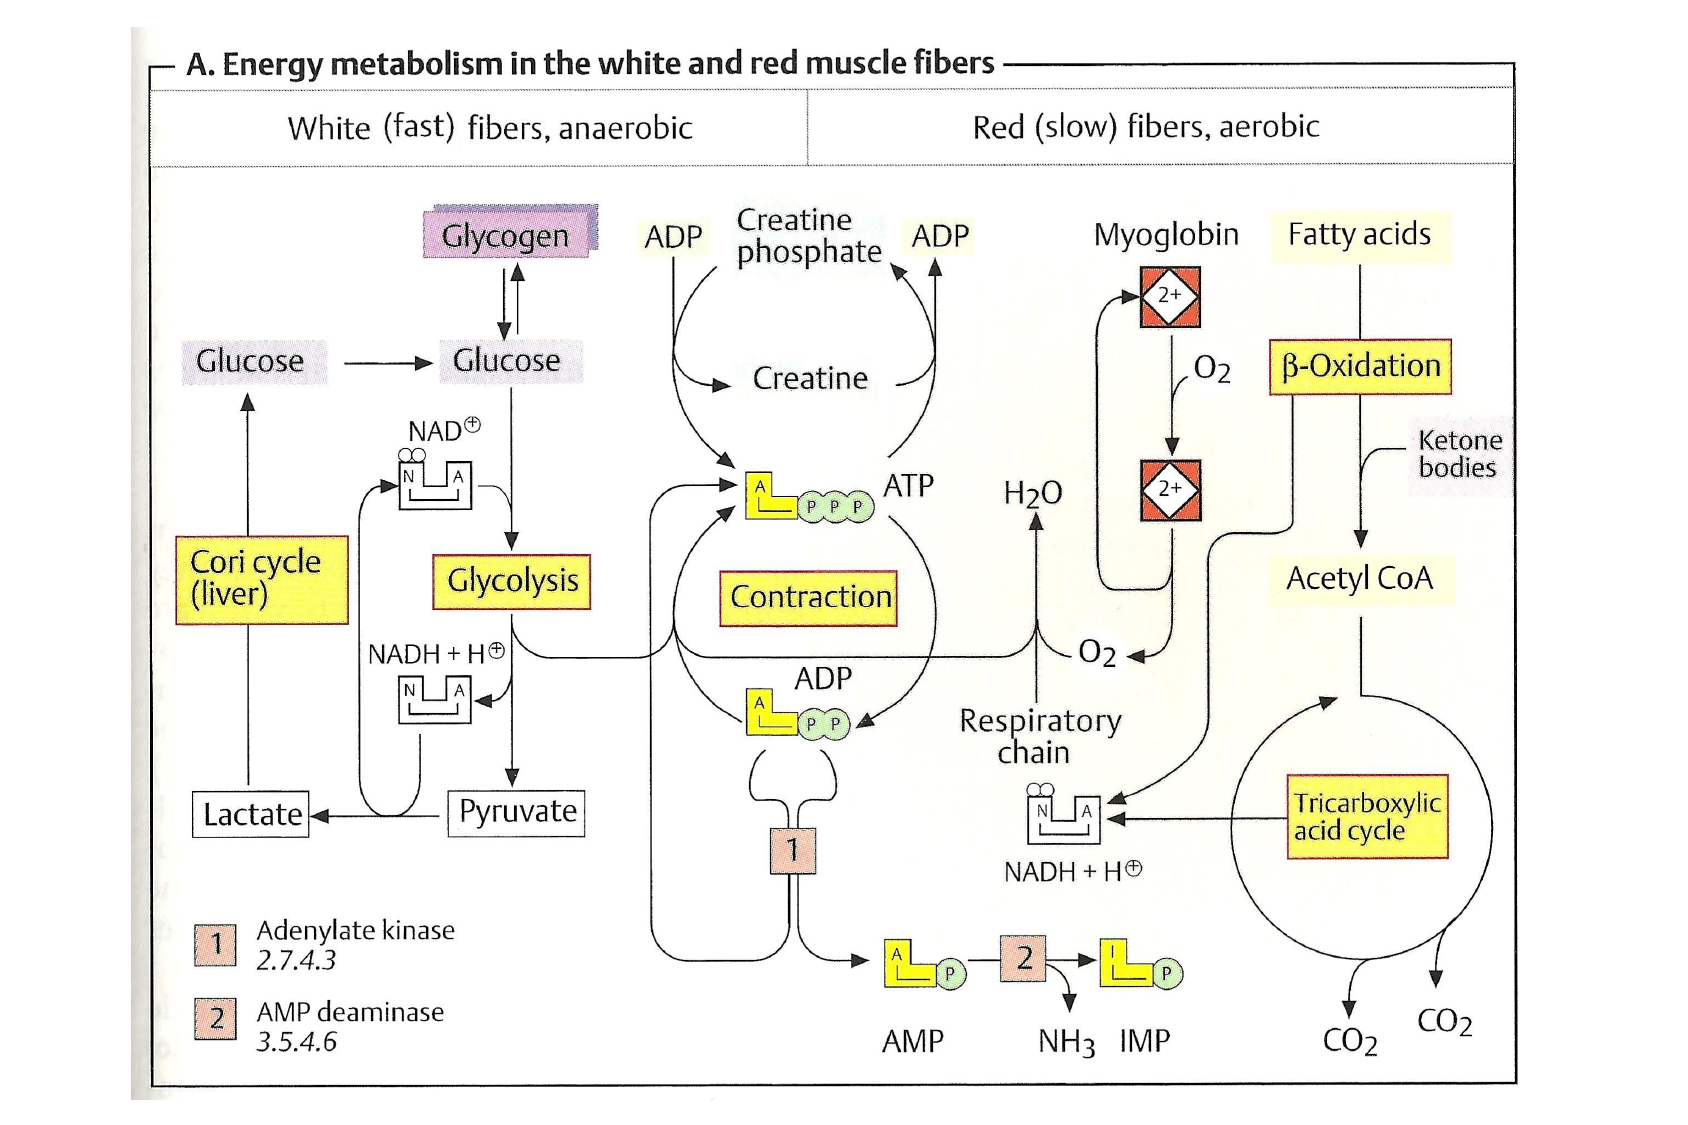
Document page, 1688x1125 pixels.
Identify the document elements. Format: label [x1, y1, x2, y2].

picture [131, 26, 1537, 1101]
